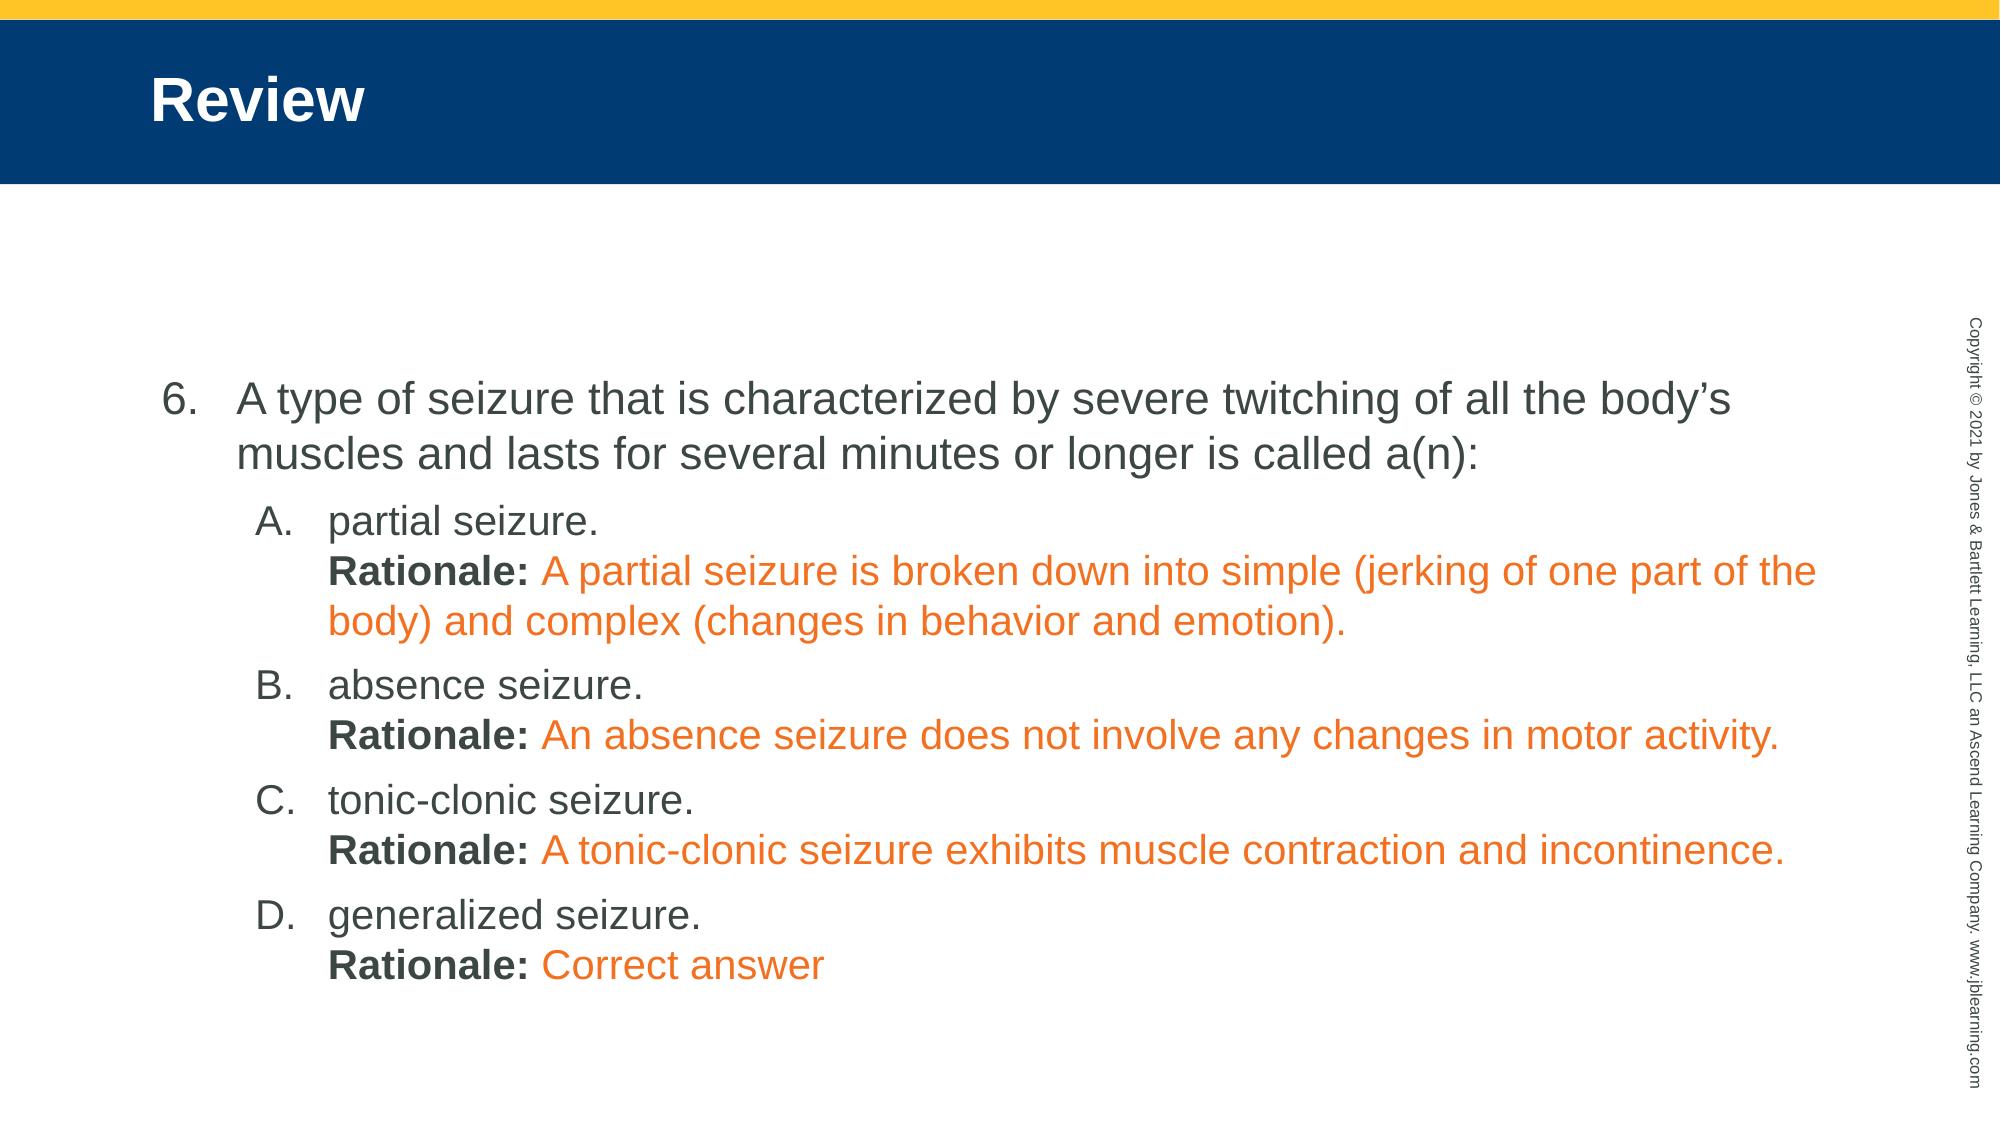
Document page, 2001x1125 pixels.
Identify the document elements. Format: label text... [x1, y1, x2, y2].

title Review [0, 19, 2000, 185]
list A type of seizure that is characterized by severe twitching of all the body’s muscles and lasts for several minutes or longer is called a(n): partial seizure. Rationale: A partial seizure is broken down into simple (jerking of one part of the body) and complex (changes in behavior and emotion). absence seizure. Rationale: An absence seizure does not involve any changes in motor activity. tonic-clonic seizure. Rationale: A tonic-clonic seizure exhibits muscle contraction and incontinence. generalized seizure. Rationale: Correct answer [146, 361, 1859, 1016]
